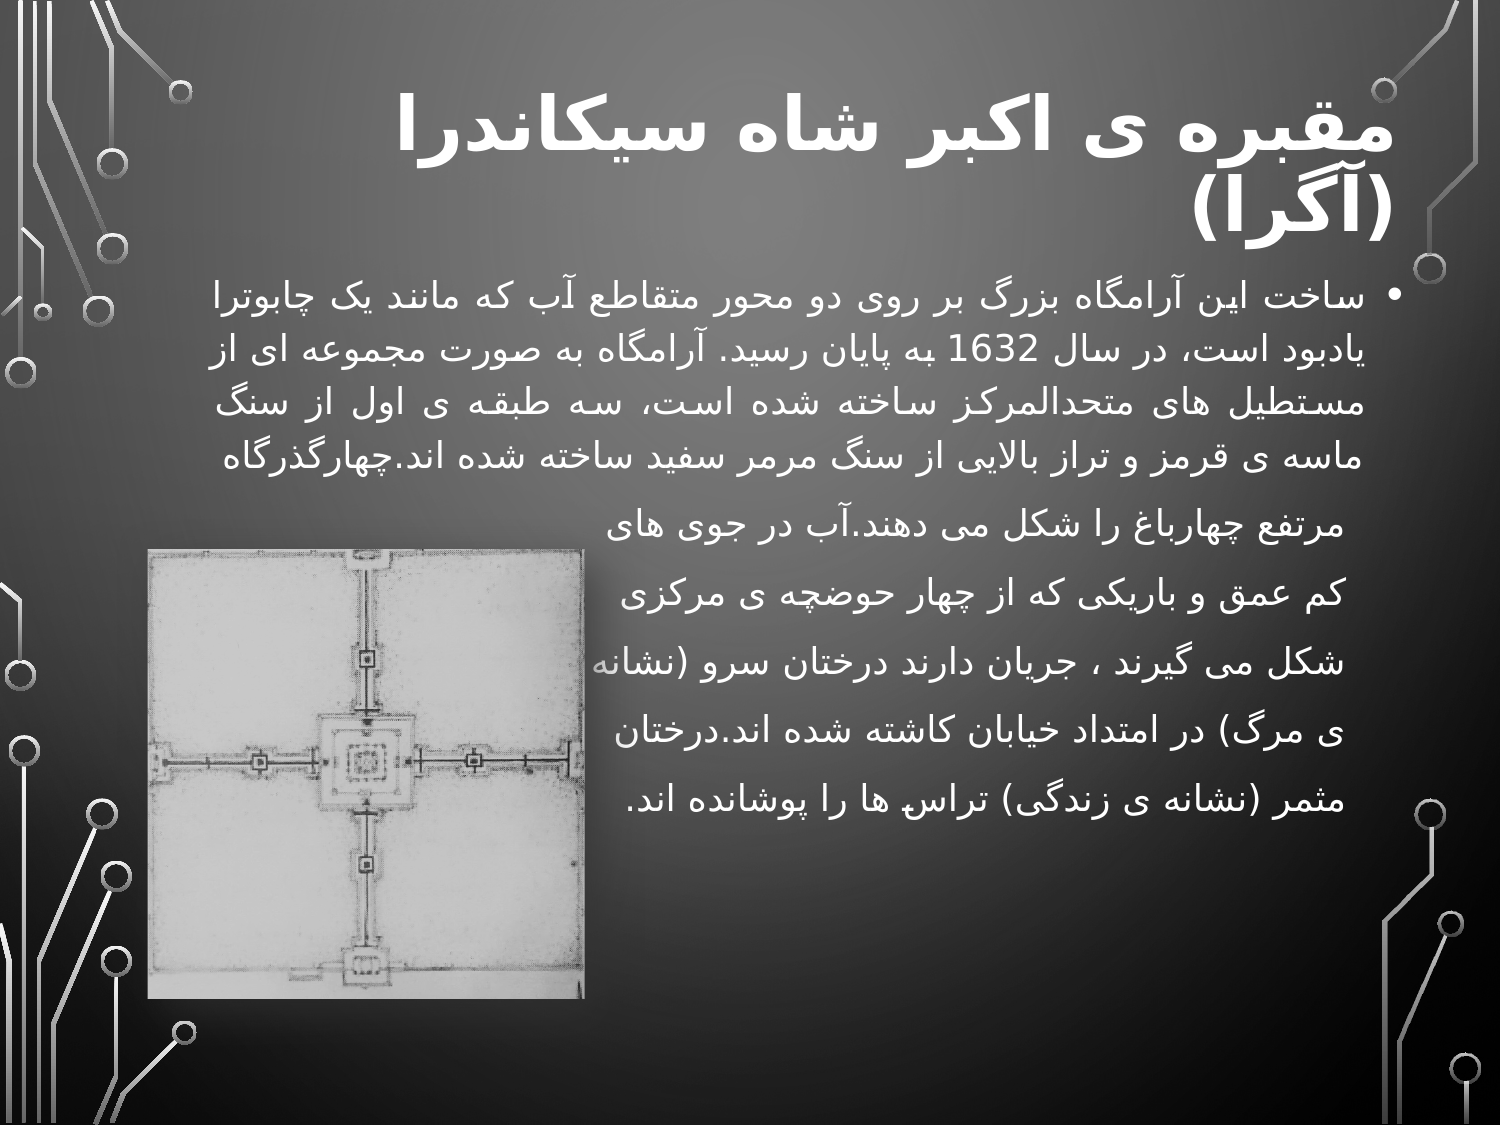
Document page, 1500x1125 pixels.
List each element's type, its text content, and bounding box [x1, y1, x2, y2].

list ساخت این آرامگاه بزرگ بر روی دو محور متقاطع آب که مانند یک چابوترا یادبود است، در سال 1632 به پایان رسید. آرامگاه به صورت مجموعه ای از مستطیل های متحدالمرکز ساخته شده است، سه طبقه ی اول از سنگ ماسه ی قرمز و تراز بالایی از سنگ مرمر سفید ساخته شده اند.چهارگذرگاه مرتفع چهارباغ را شکل می دهند.آب در جوی های کم عمق و باریکی که از چهار حوضچه ی مرکزی شکل می گیرند ، جریان دارند درختان سرو (نشانه ی مرگ) در امتداد خیابان کاشته شده اند.درختان مثمر (نشانه ی زندگی) تراس ها را پوشانده اند. [194, 255, 1414, 837]
title مقبره ی اکبر شاه سیکاندرا (آگرا) [194, 45, 1414, 255]
picture [147, 549, 585, 999]
